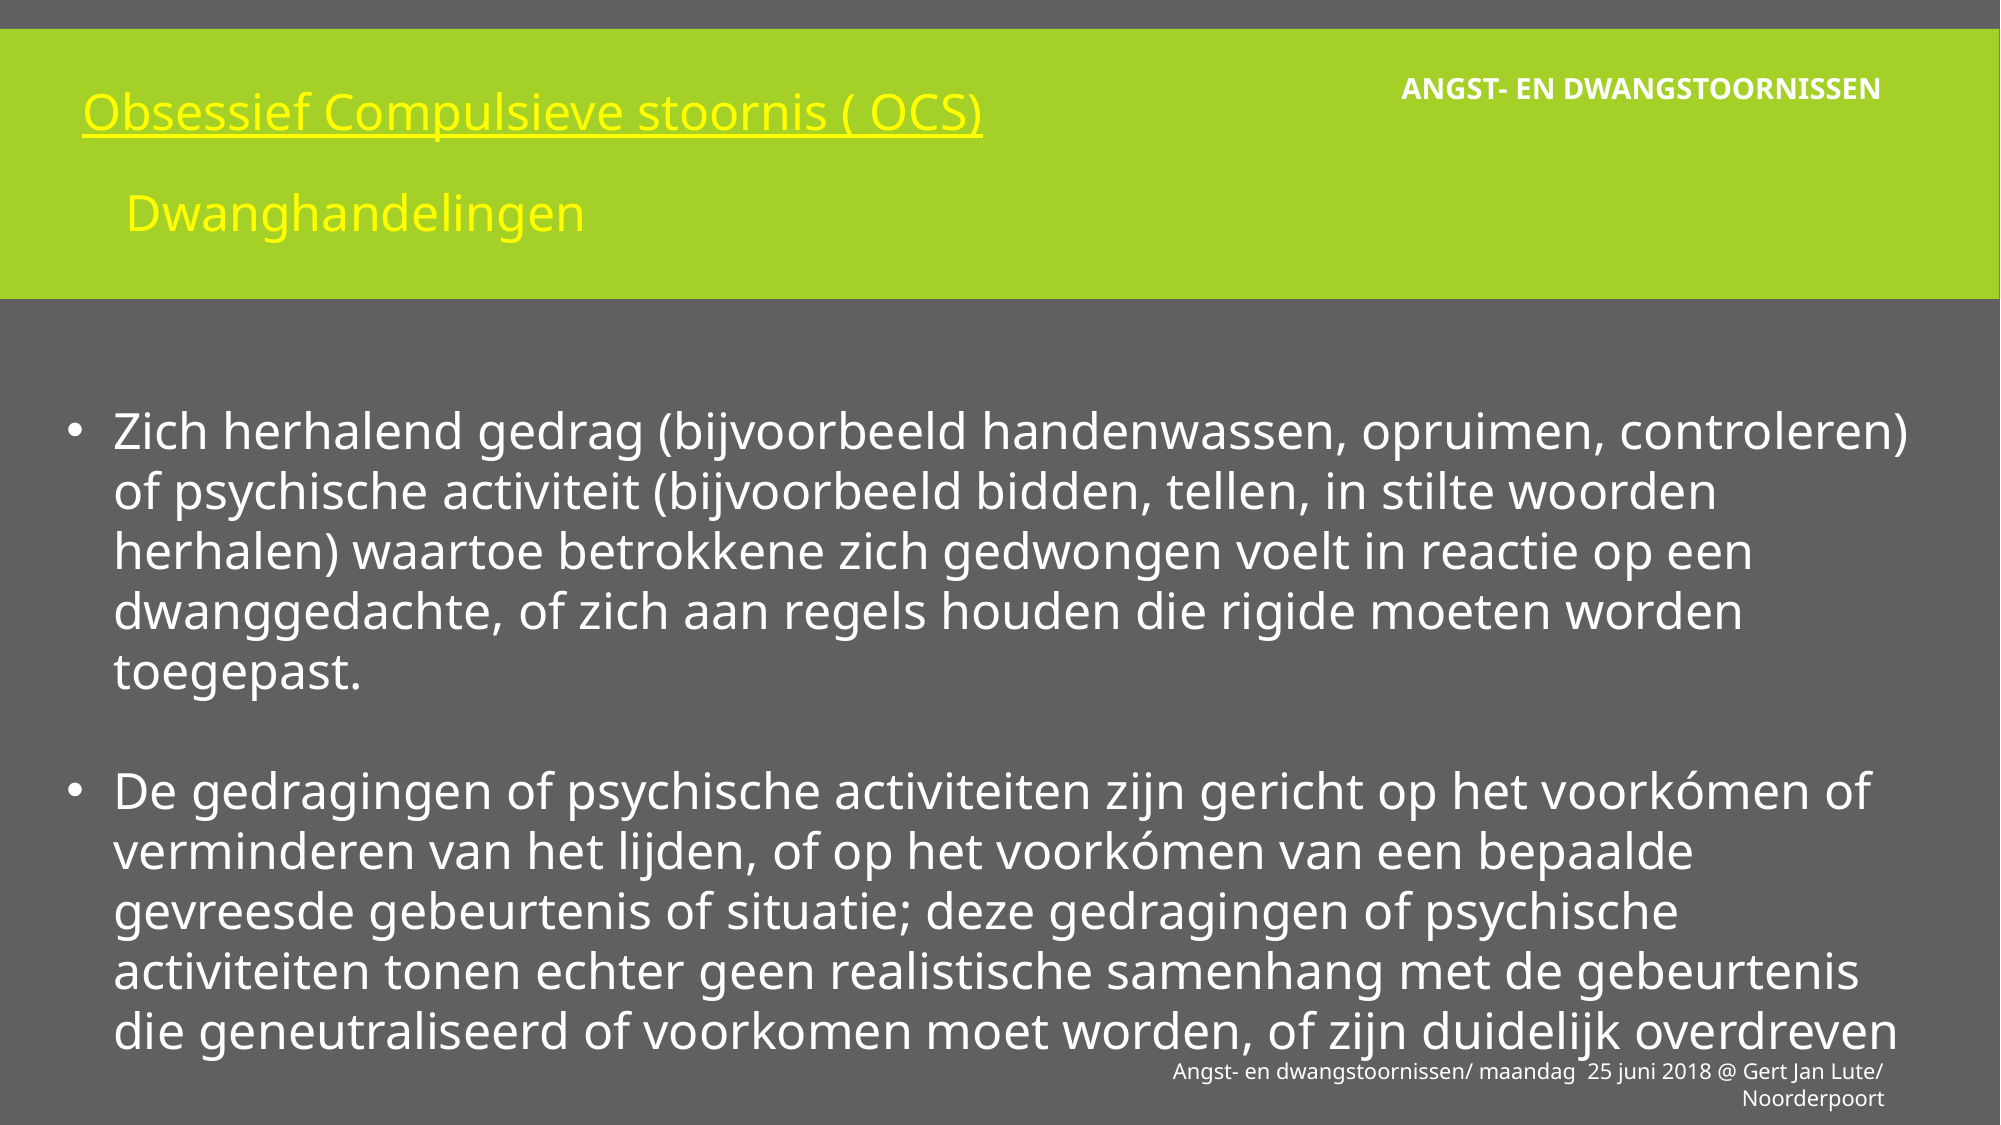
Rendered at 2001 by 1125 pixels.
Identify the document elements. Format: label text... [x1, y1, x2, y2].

text_box Obsessief Compulsieve stoornis ( OCS) [67, 72, 998, 148]
footer Angst- en dwangstoornissen/ maandag 25 juni 2018 @ Gert Jan Lute/ Noorderpoort [1074, 1054, 1900, 1115]
text_box Zich herhalend gedrag (bijvoorbeeld handenwassen, opruimen, controleren) of psychische activiteit (bijvoorbeeld bidden, tellen, in stilte woorden herhalen) waartoe betrokkene zich gedwongen voelt in reactie op een dwanggedachte, of zich aan regels houden die rigide moeten worden toegepast. De gedragingen of psychische activiteiten zijn gericht op het voorkómen of verminderen van het lijden, of op het voorkómen van een bepaalde gevreesde gebeurtenis of situatie; deze gedragingen of psychische activiteiten tonen echter geen realistische samenhang met de gebeurtenis die geneutraliseerd of voorkomen moet worden, of zijn duidelijk overdreven [51, 392, 1944, 1067]
text_box Dwanghandelingen [110, 173, 1044, 249]
title Angst- en dwangstoornissen [1386, 50, 2000, 132]
